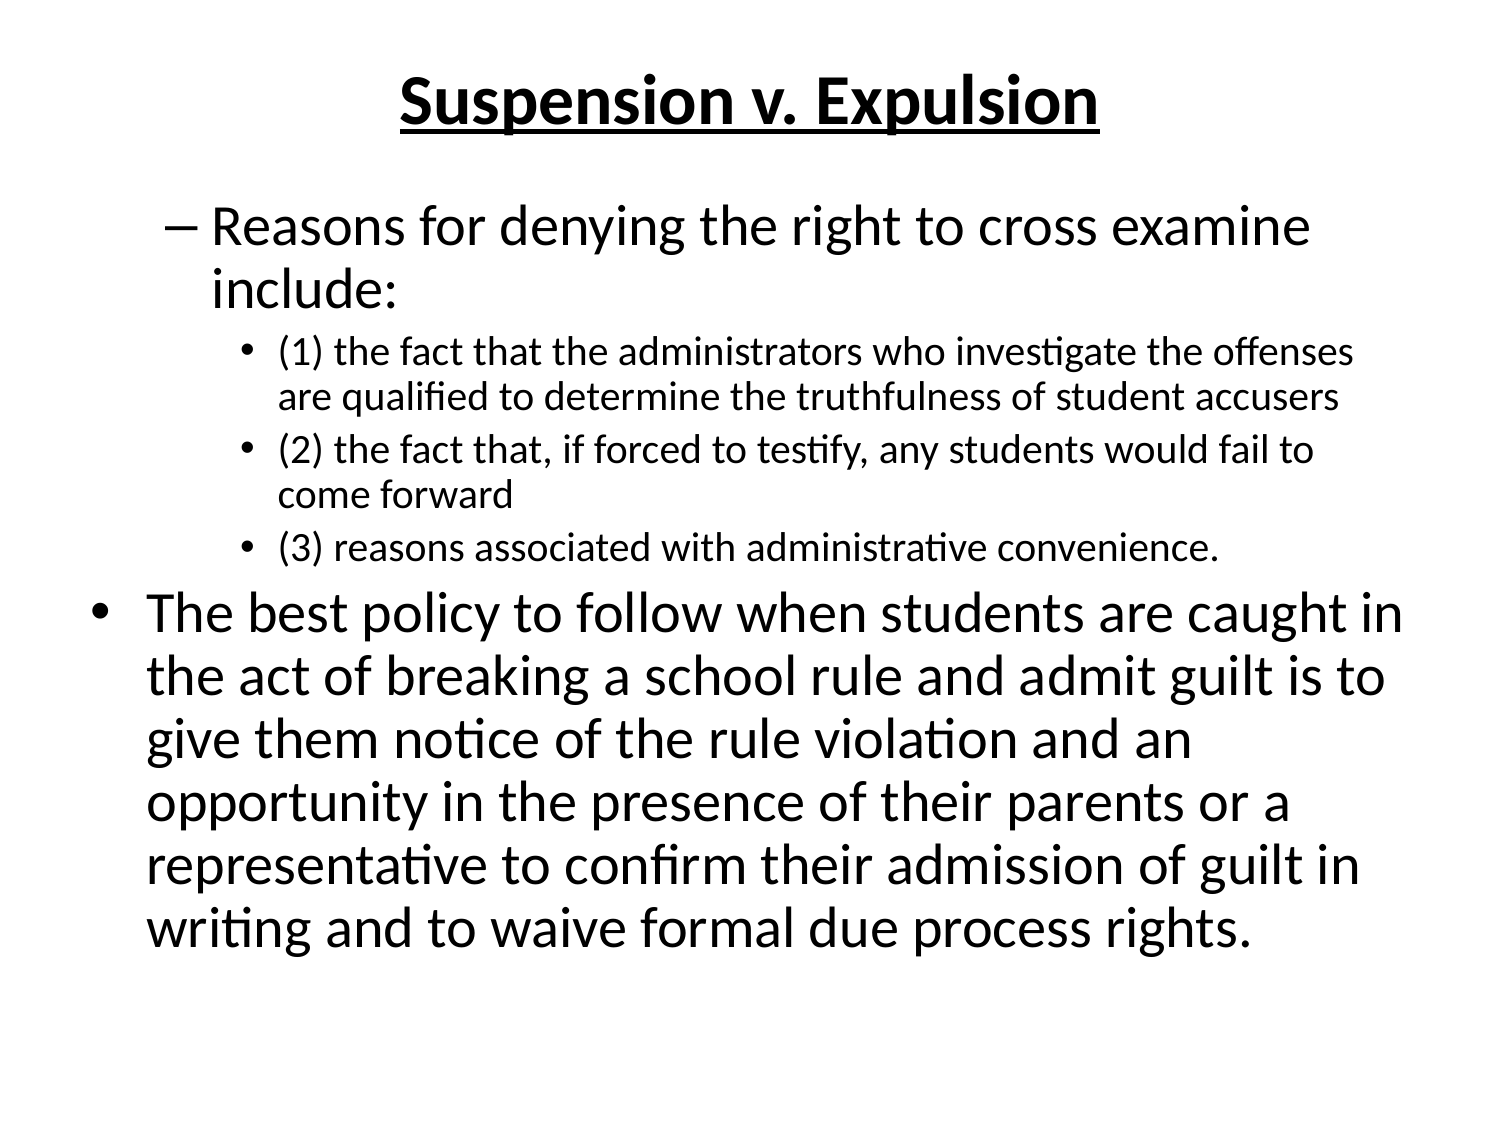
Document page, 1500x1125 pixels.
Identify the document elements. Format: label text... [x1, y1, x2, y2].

list Reasons for denying the right to cross examine include: (1) the fact that the administrators who investigate the offenses are qualified to determine the truthfulness of student accusers (2) the fact that, if forced to testify, any students would fail to come forward (3) reasons associated with administrative convenience. The best policy to follow when students are caught in the act of breaking a school rule and admit guilt is to give them notice of the rule violation and an opportunity in the presence of their parents or a representative to confirm their admission of guilt in writing and to waive formal due process rights. [74, 187, 1426, 1013]
title Suspension v. Expulsion [74, 44, 1426, 187]
